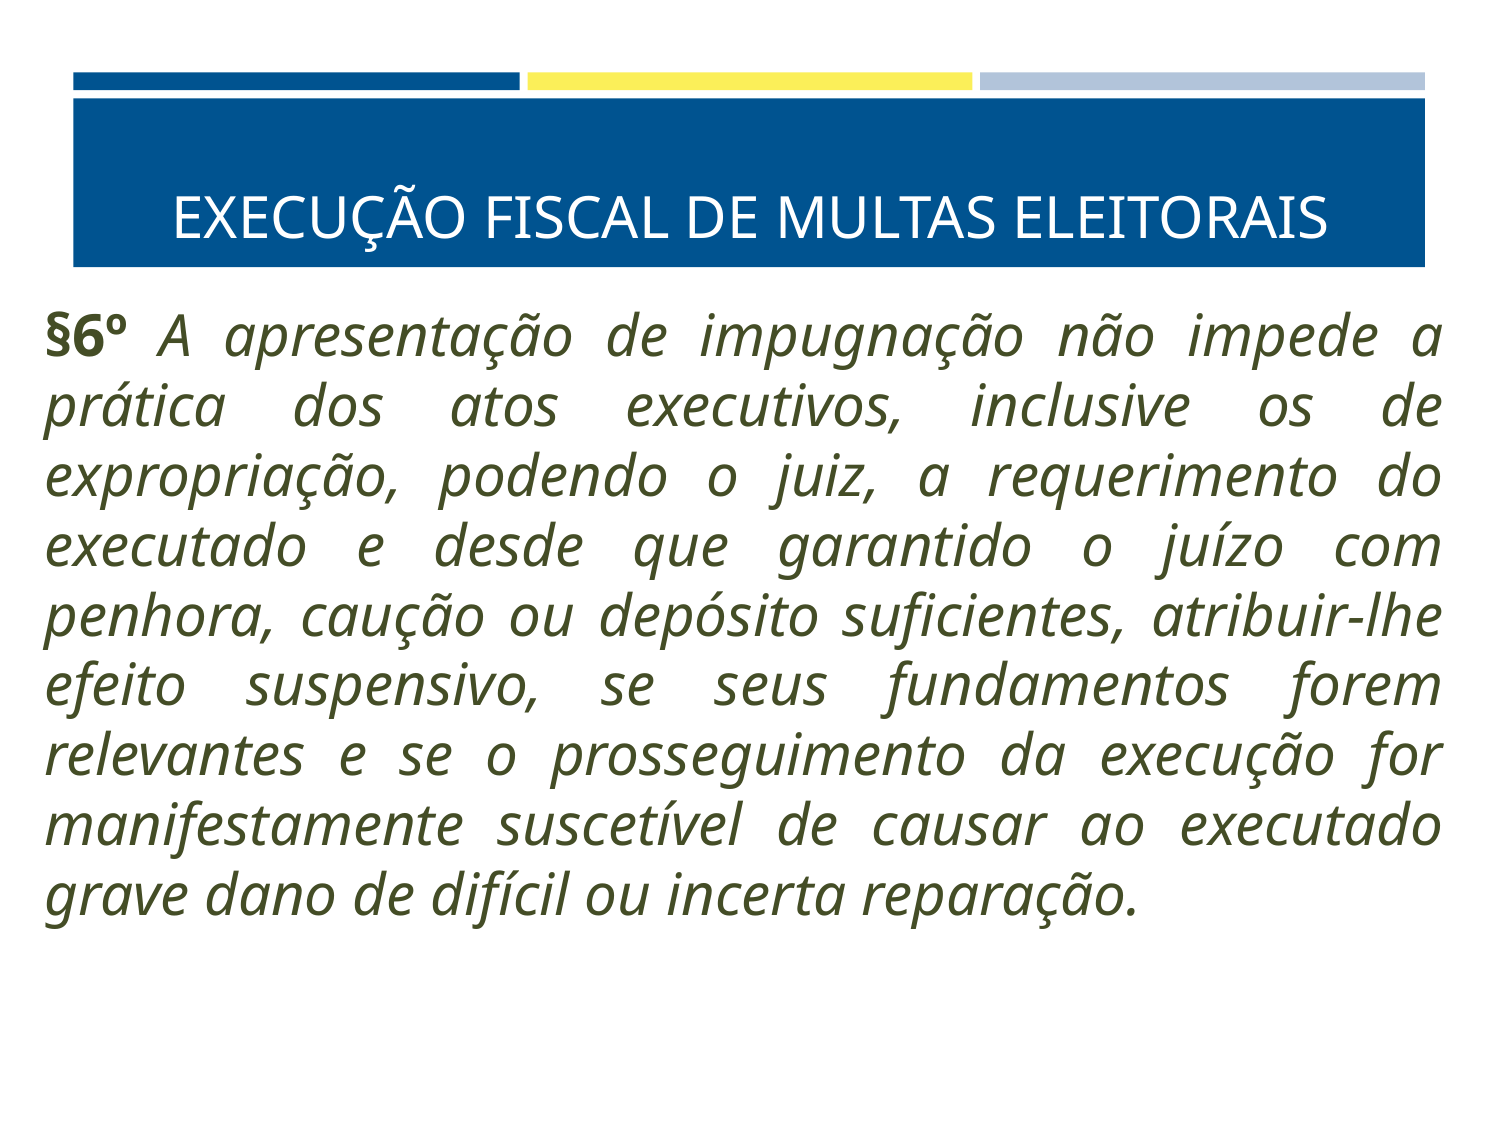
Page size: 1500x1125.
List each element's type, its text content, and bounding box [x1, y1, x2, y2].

title EXECUÇÃO FISCAL DE MULTAS ELEITORAIS [95, 112, 1406, 259]
list §6º A apresentação de impugnação não impede a prática dos atos executivos, inclusive os de expropriação, podendo o juiz, a requerimento do executado e desde que garantido o juízo com penhora, caução ou depósito suficientes, atribuir-lhe efeito suspensivo, se seus fundamentos forem relevantes e se o prosseguimento da execução for manifestamente suscetível de causar ao executado grave dano de difícil ou incerta reparação. [29, 290, 1459, 1094]
